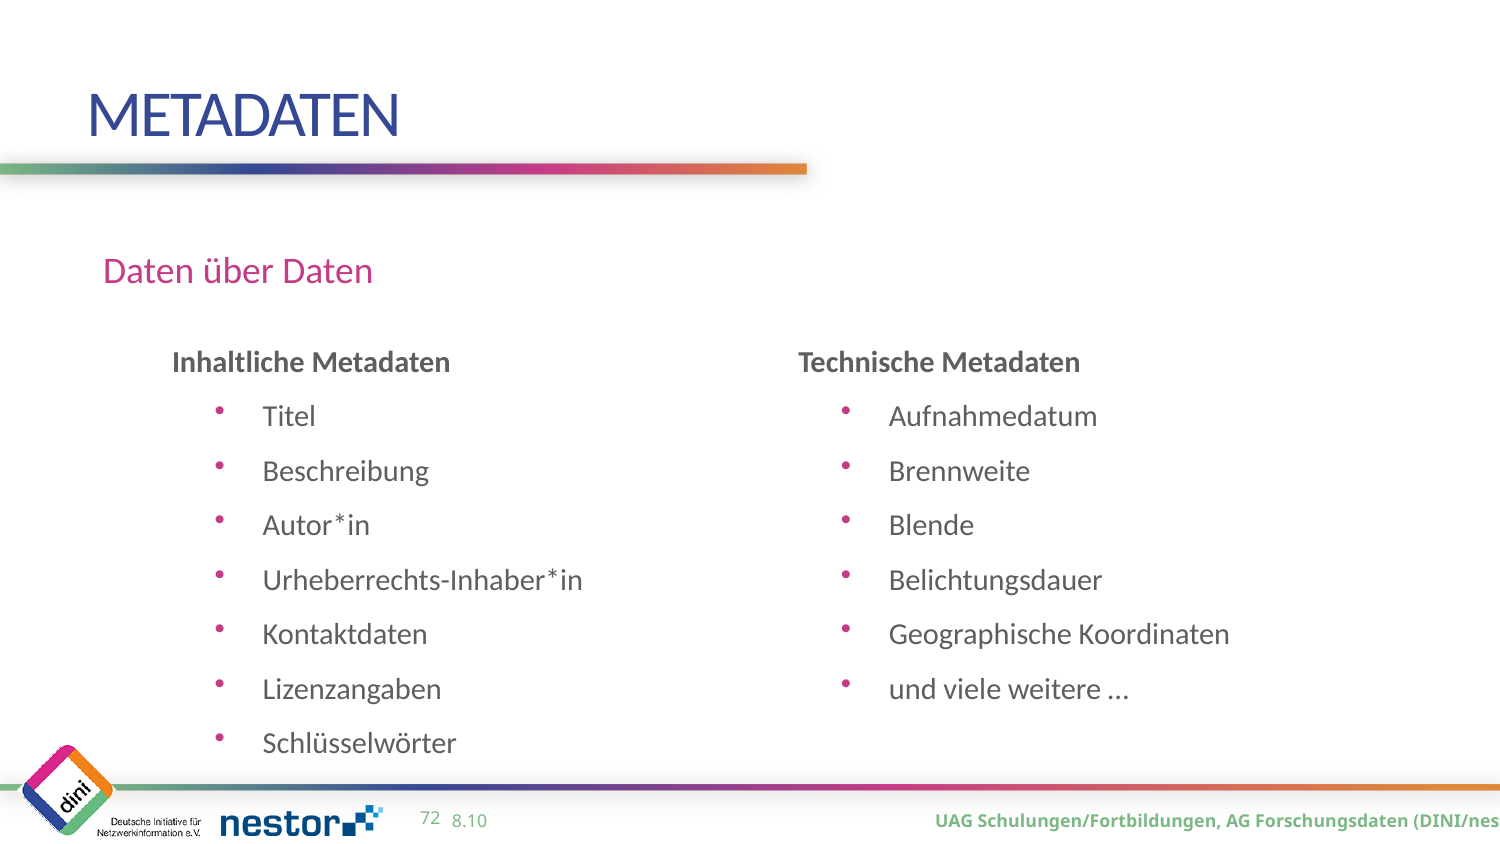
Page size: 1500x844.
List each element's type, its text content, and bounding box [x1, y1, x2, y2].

list Daten über Daten [88, 238, 1432, 301]
picture [0, 731, 1500, 844]
picture [1423, 817, 1428, 825]
picture [0, 138, 837, 204]
slide_number 71 [406, 801, 454, 841]
picture [1280, 819, 1289, 825]
list Inhaltliche Metadaten Titel Beschreibung Autor*in Urheberrechts-Inhaber*in Kontaktdaten Lizenzangaben Schlüsselwörter Technische Metadaten Aufnahmedatum Brennweite Blende Belichtungsdauer Geographische Koordinaten und viele weitere … [157, 316, 1422, 773]
title Metadaten [77, 61, 1423, 158]
text_box 8.10 [433, 801, 502, 838]
